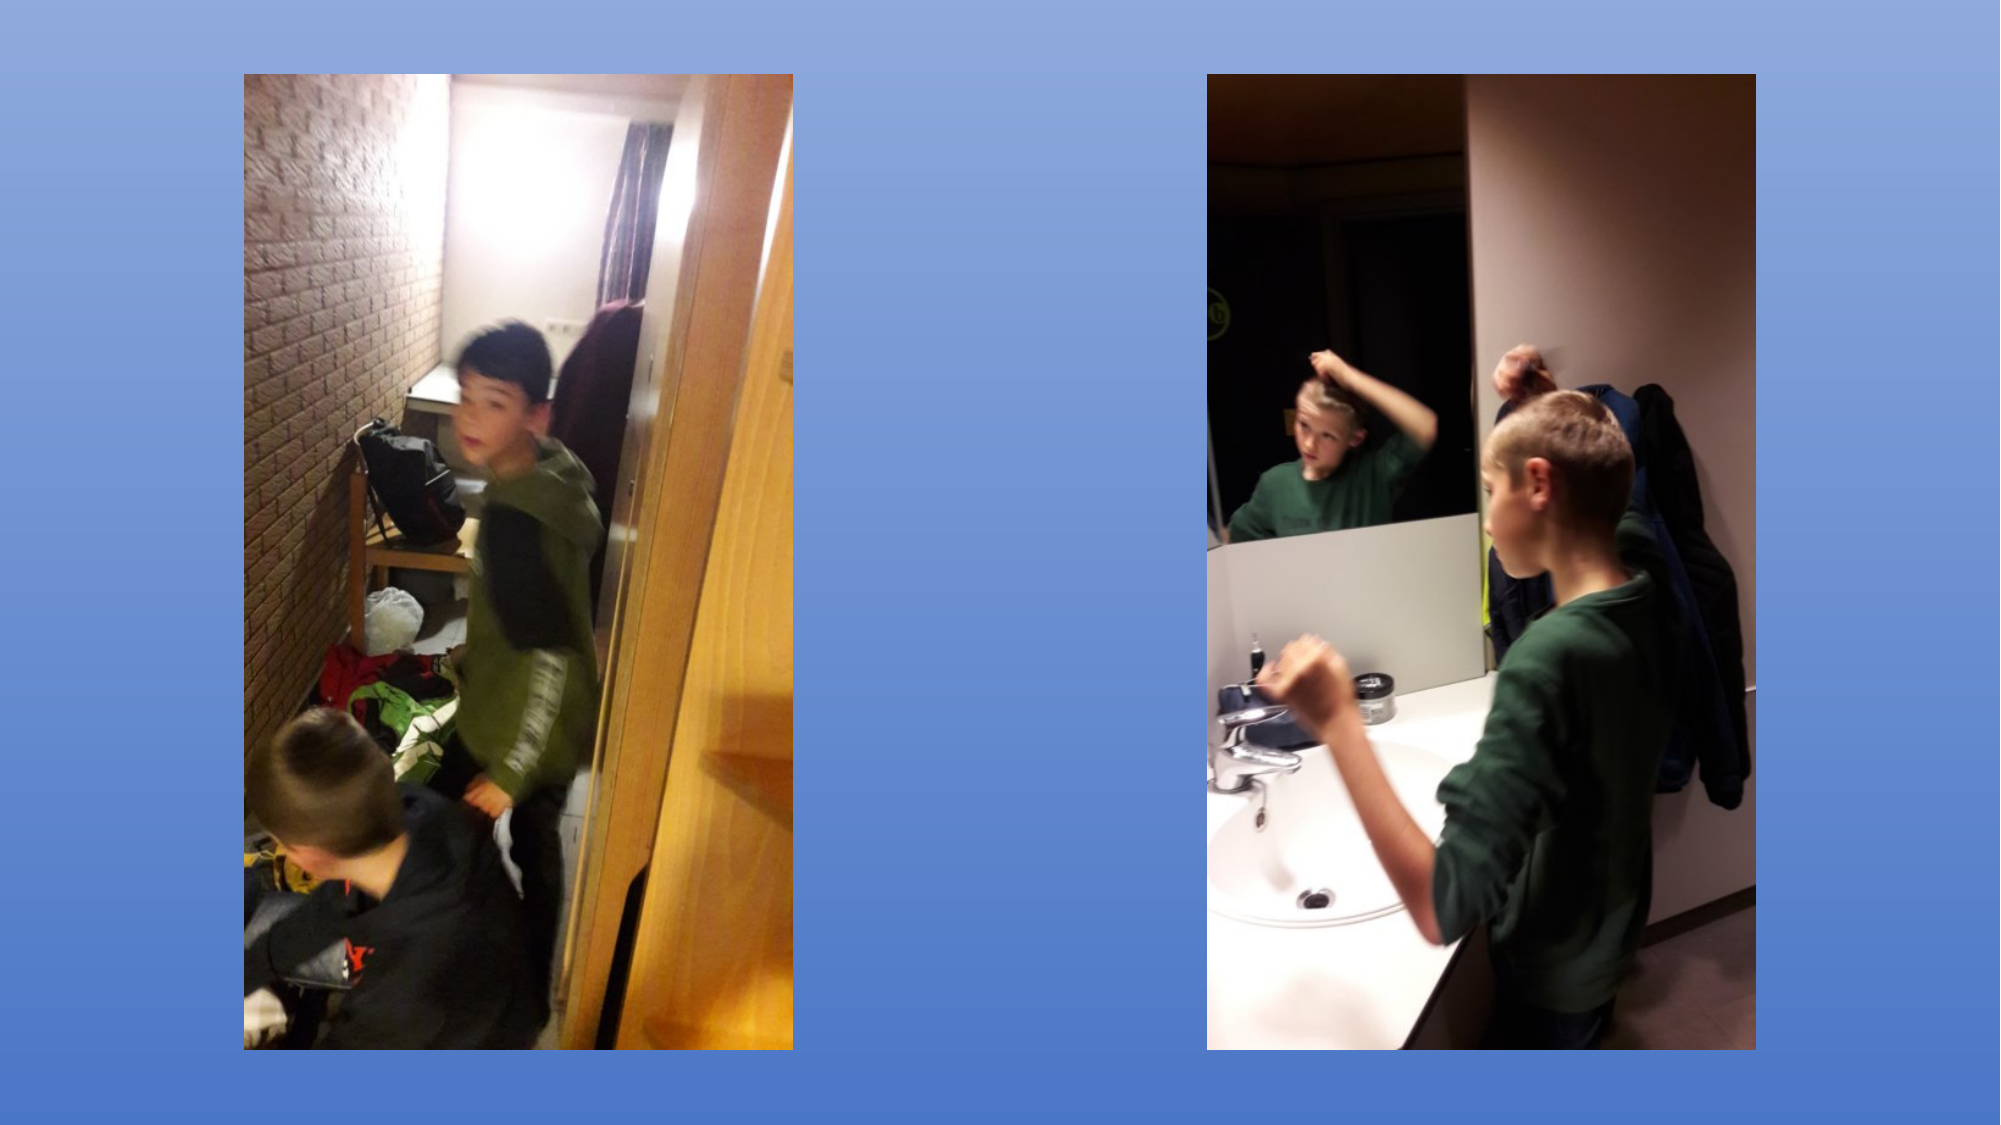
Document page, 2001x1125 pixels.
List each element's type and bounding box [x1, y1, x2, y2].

picture [1206, 74, 1756, 1050]
picture [244, 74, 793, 1050]
